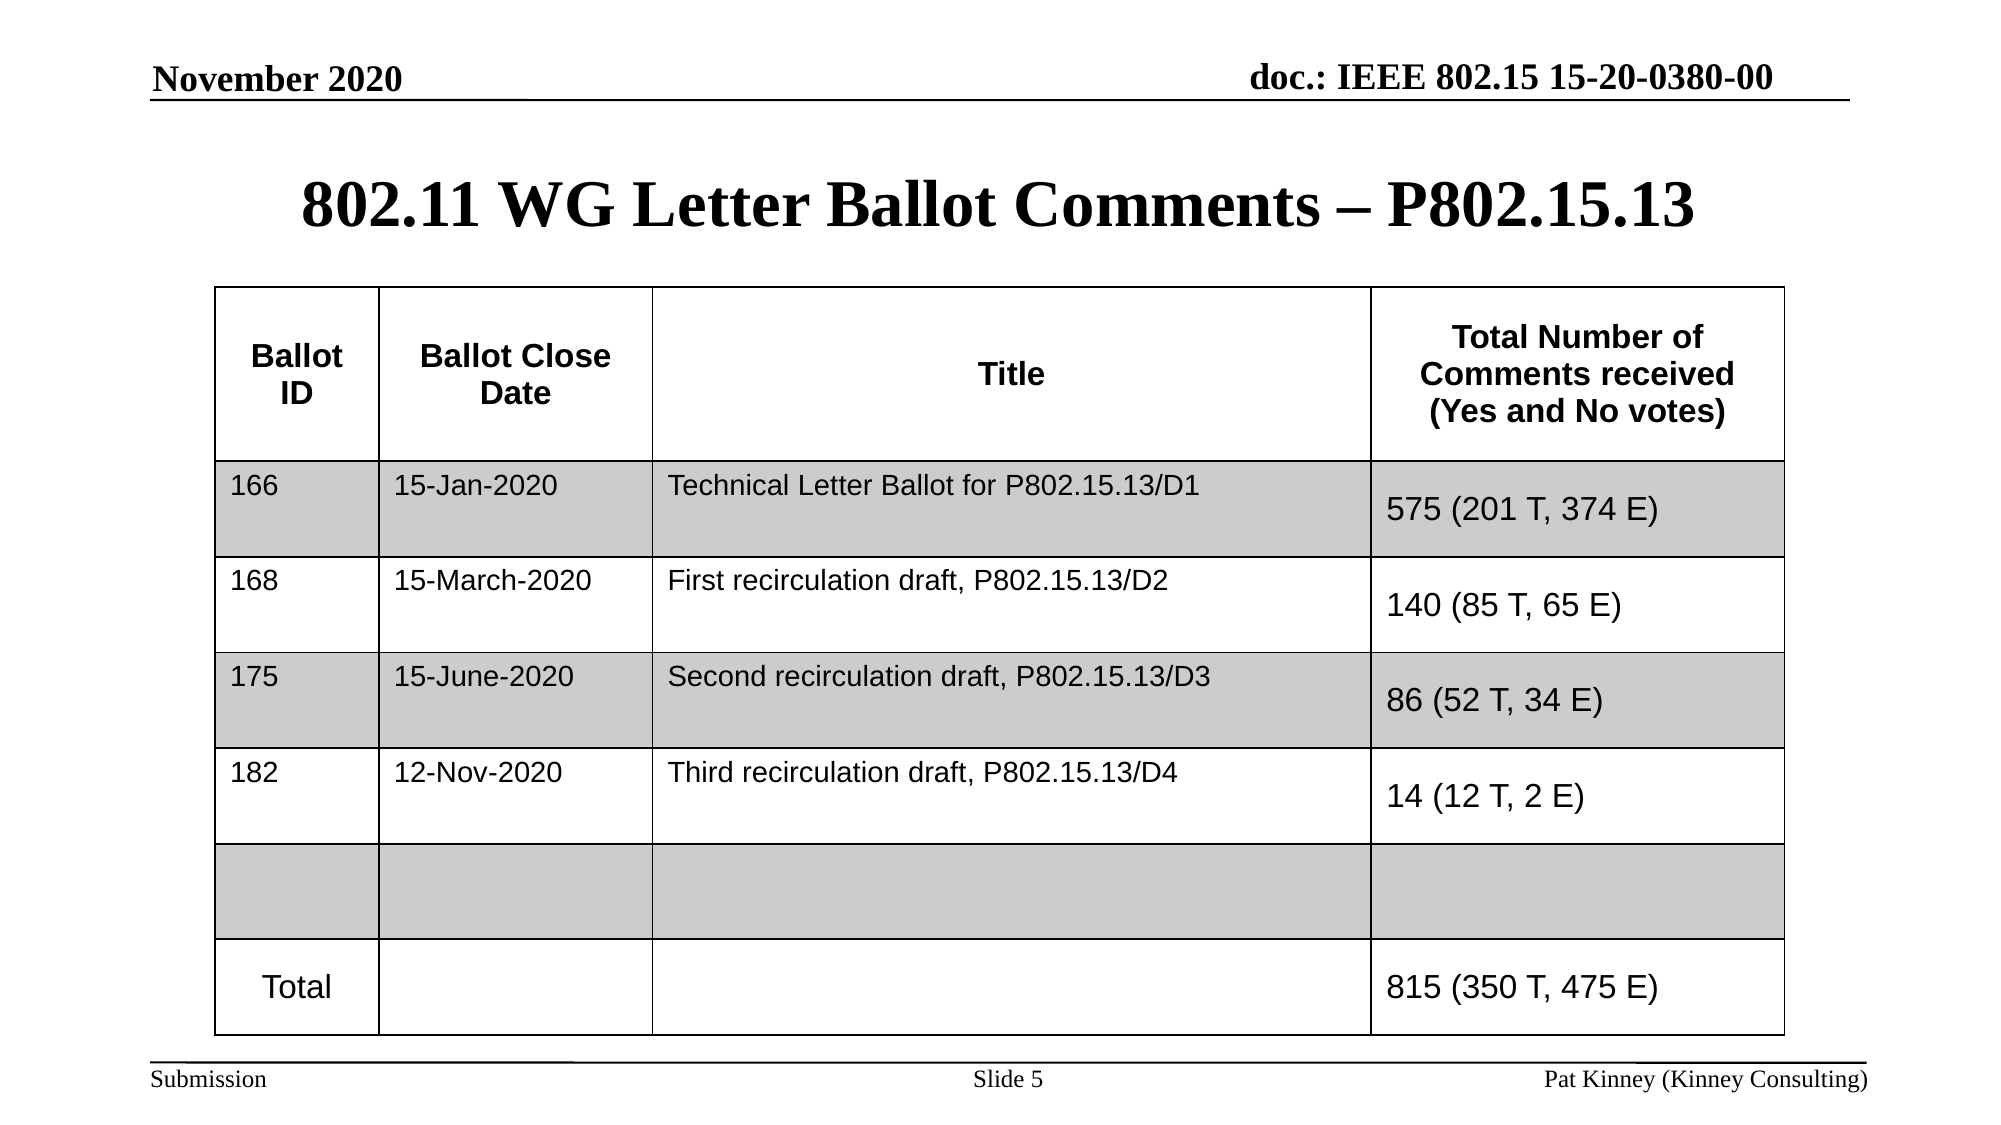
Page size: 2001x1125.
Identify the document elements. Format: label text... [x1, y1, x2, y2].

table_cell 815 (350 T, 475 E) [1372, 940, 1784, 1034]
table_cell [653, 940, 1370, 1034]
table_cell Second recirculation draft, P802.15.13/D3 [653, 653, 1370, 747]
footer Pat Kinney (Kinney Consulting) [1171, 1061, 1869, 1093]
table_cell Total [216, 940, 378, 1034]
table_cell 140 (85 T, 65 E) [1372, 558, 1784, 652]
table_cell 182 [216, 749, 378, 843]
table_cell Third recirculation draft, P802.15.13/D4 [653, 749, 1370, 843]
table_header Title [653, 288, 1370, 460]
table_header Ballot ID [216, 288, 378, 460]
table_header Total Number of Comments received (Yes and No votes) [1372, 288, 1784, 460]
table_cell 12-Nov-2020 [380, 749, 652, 843]
table_header Ballot Close Date [380, 288, 652, 460]
table_cell [380, 940, 652, 1034]
table_cell [1372, 845, 1784, 938]
table_cell 15-June-2020 [380, 653, 652, 747]
table_cell 175 [216, 653, 378, 747]
table_cell 15-March-2020 [380, 558, 652, 652]
title 802.11 WG Letter Ballot Comments – P802.15.13 [149, 112, 1850, 288]
table_cell First recirculation draft, P802.15.13/D2 [653, 558, 1370, 652]
table_cell 15-Jan-2020 [380, 462, 652, 556]
table_cell 86 (52 T, 34 E) [1372, 653, 1784, 747]
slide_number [152, 54, 563, 100]
table_cell 575 (201 T, 374 E) [1372, 462, 1784, 556]
table_cell [380, 845, 652, 938]
table_cell [216, 845, 378, 938]
table_cell 14 (12 T, 2 E) [1372, 749, 1784, 843]
slide_number Slide 5 [950, 1061, 1067, 1123]
table_cell [653, 845, 1370, 938]
table_cell Technical Letter Ballot for P802.15.13/D1 [653, 462, 1370, 556]
table_cell 166 [216, 462, 378, 556]
table_cell 168 [216, 558, 378, 652]
